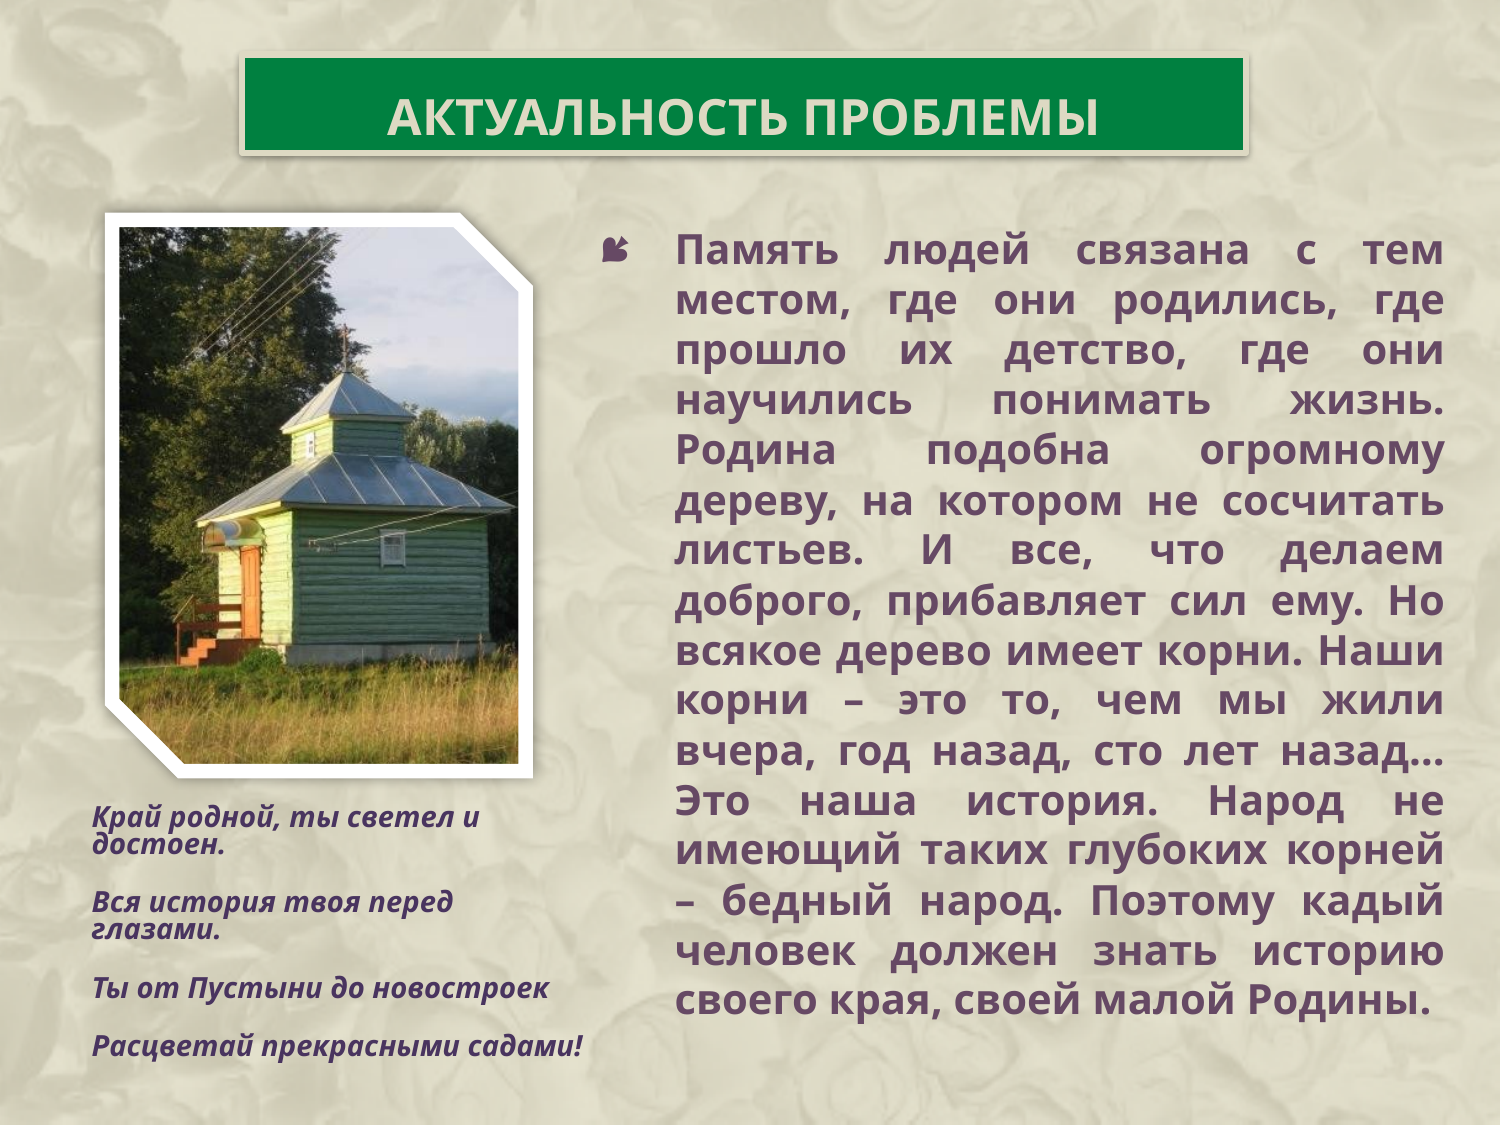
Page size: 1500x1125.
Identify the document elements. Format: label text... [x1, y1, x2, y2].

title Актуальность проблемы [239, 51, 1249, 156]
list Память людей связана с тем местом, где они родились, где прошло их детство, где они научились понимать жизнь. Родина подобна огромному дереву, на котором не сосчитать листьев. И все, что делаем доброго, прибавляет сил ему. Но всякое дерево имеет корни. Наши корни – это то, чем мы жили вчера, год назад, сто лет назад… Это наша история. Народ не имеющий таких глубоких корней – бедный народ. Поэтому кадый человек должен знать историю своего края, своей малой Родины. [584, 215, 1461, 1003]
list Край родной, ты светел и достоен. Вся история твоя перед глазами. Ты от Пустыни до новостроек Расцветай прекрасными садами! [76, 798, 603, 1083]
picture [111, 219, 526, 772]
